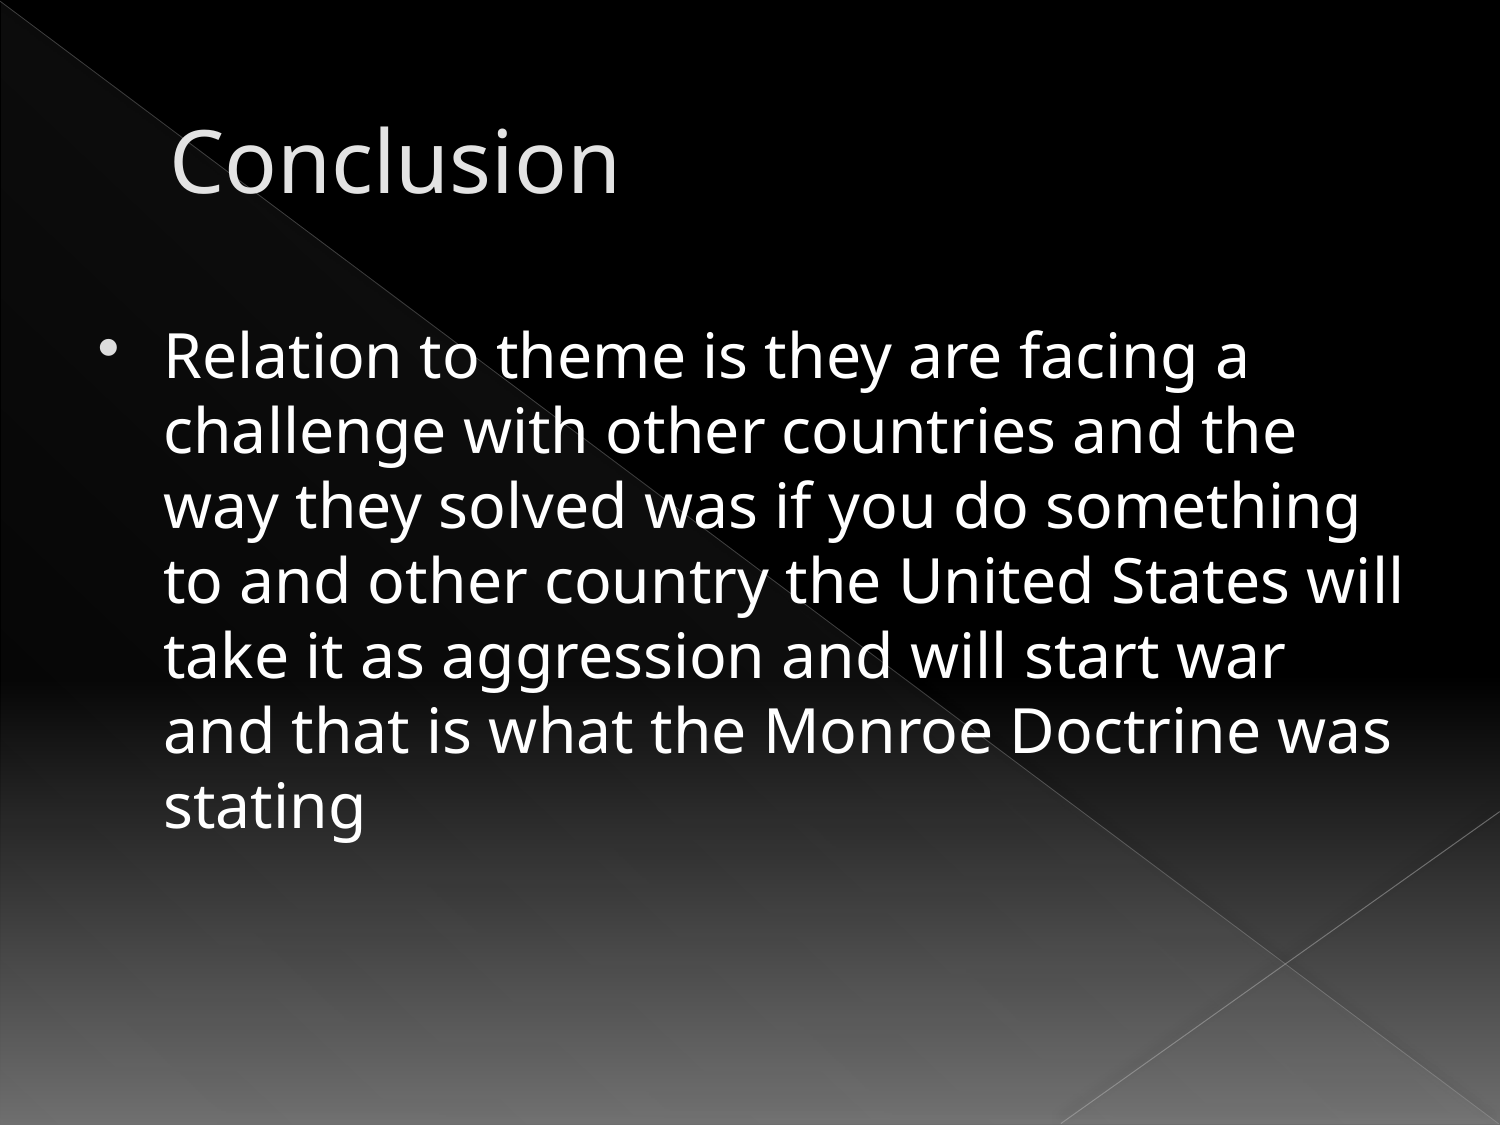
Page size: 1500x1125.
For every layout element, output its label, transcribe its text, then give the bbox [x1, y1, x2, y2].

title Conclusion [75, 43, 1425, 274]
list Relation to theme is they are facing a challenge with other countries and the way they solved was if you do something to and other country the United States will take it as aggression and will start war and that is what the Monroe Doctrine was stating [75, 308, 1425, 1059]
